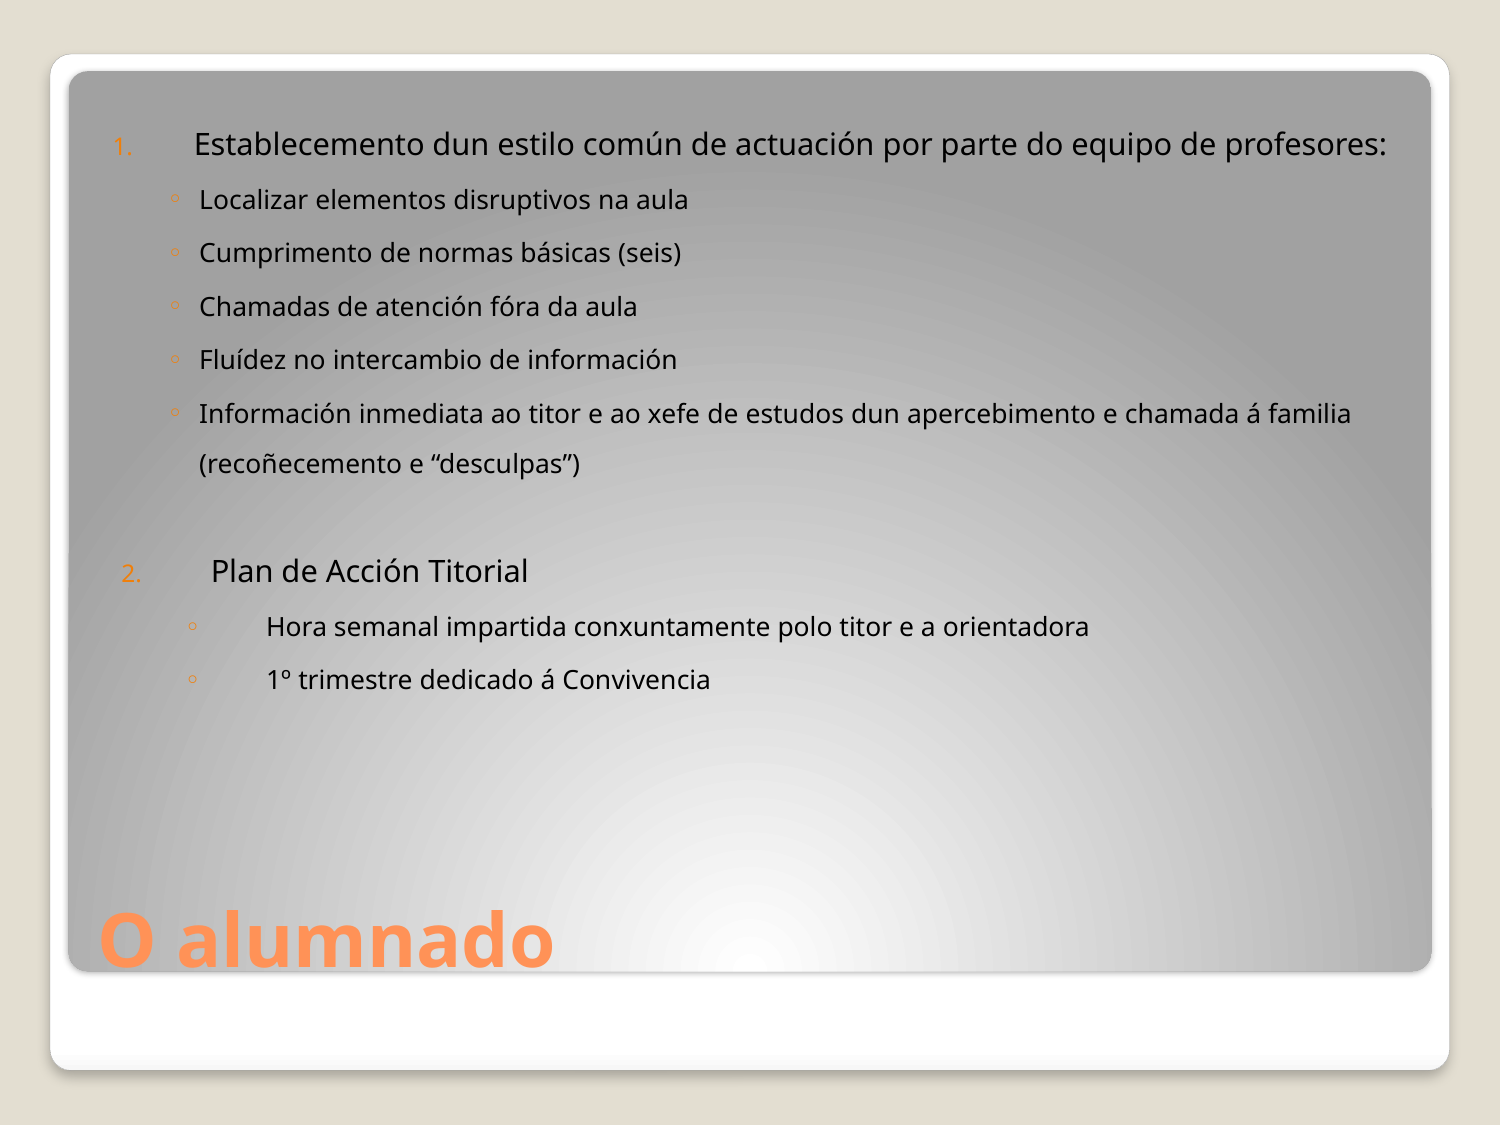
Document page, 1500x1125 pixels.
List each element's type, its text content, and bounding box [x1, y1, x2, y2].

list Establecemento dun estilo común de actuación por parte do equipo de profesores: Localizar elementos disruptivos na aula Cumprimento de normas básicas (seis) Chamadas de atención fóra da aula Fluídez no intercambio de información Información inmediata ao titor e ao xefe de estudos dun apercebimento e chamada á familia (recoñecemento e “desculpas”) Plan de Acción Titorial Hora semanal impartida conxuntamente polo titor e a orientadora 1º trimestre dedicado á Convivencia [82, 86, 1425, 774]
title O alumnado [82, 817, 1425, 990]
